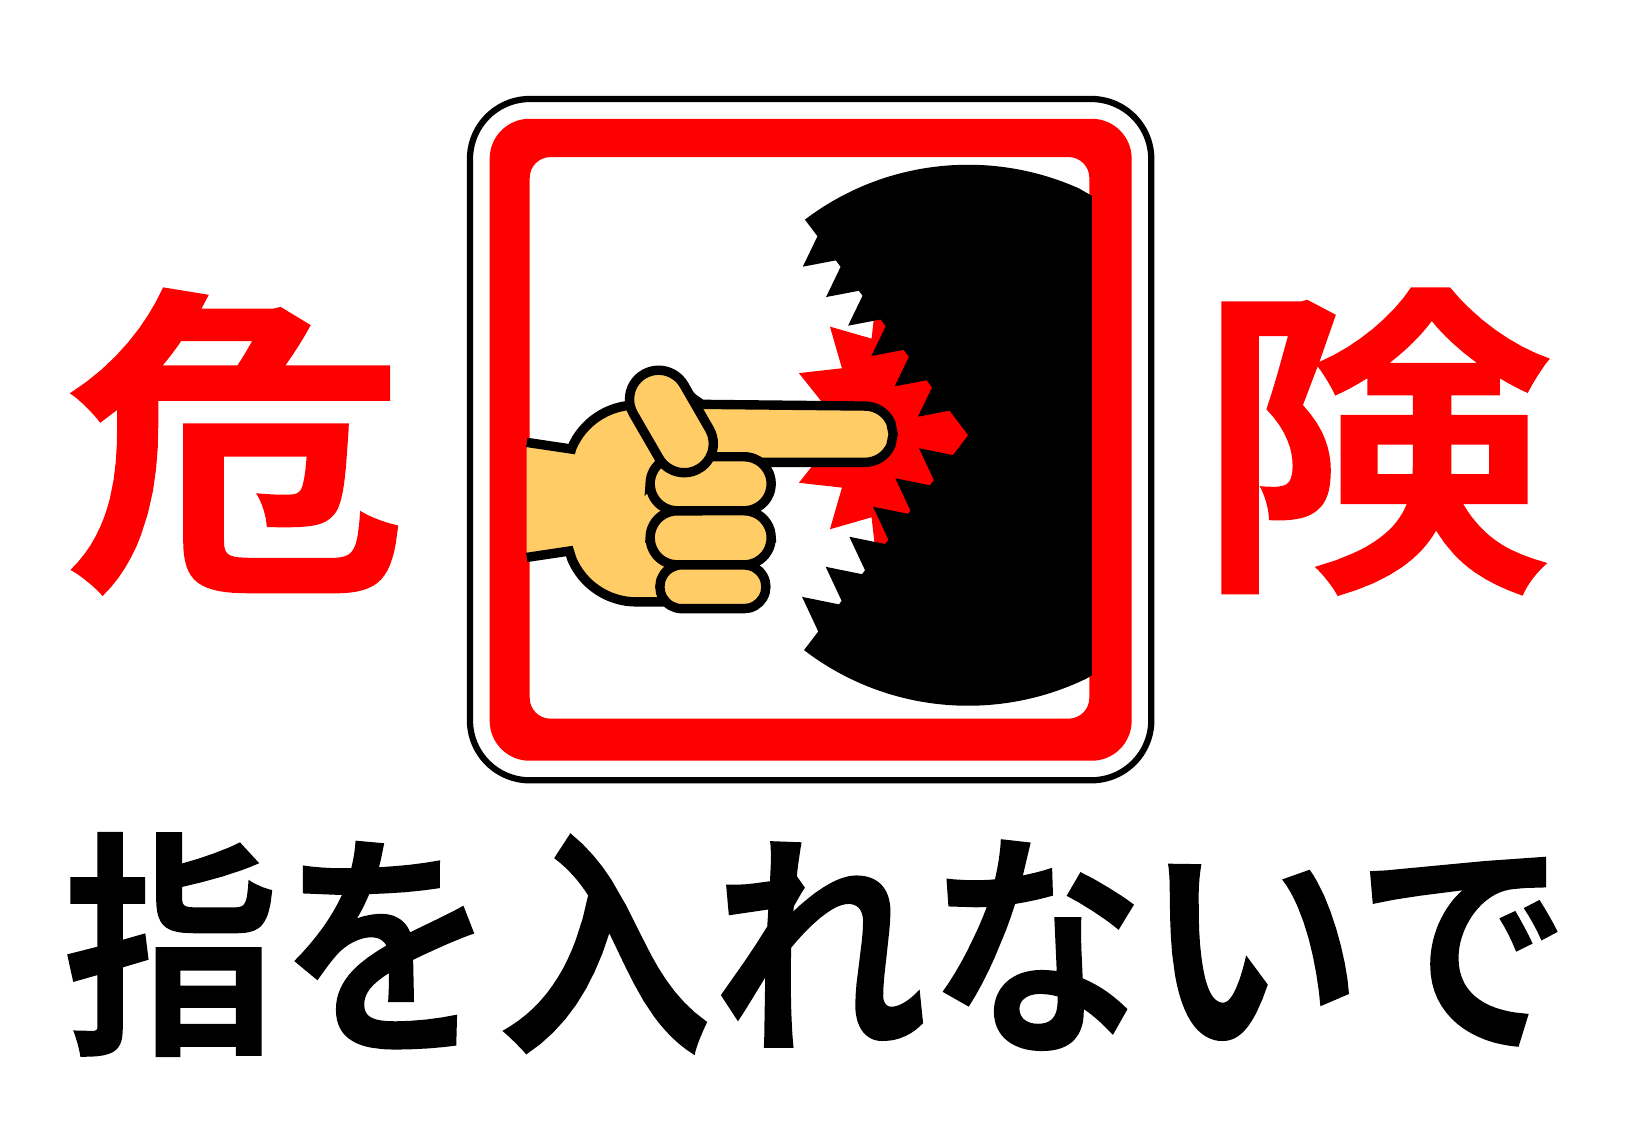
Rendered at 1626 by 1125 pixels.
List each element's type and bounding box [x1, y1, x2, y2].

text_box [469, 98, 1152, 781]
